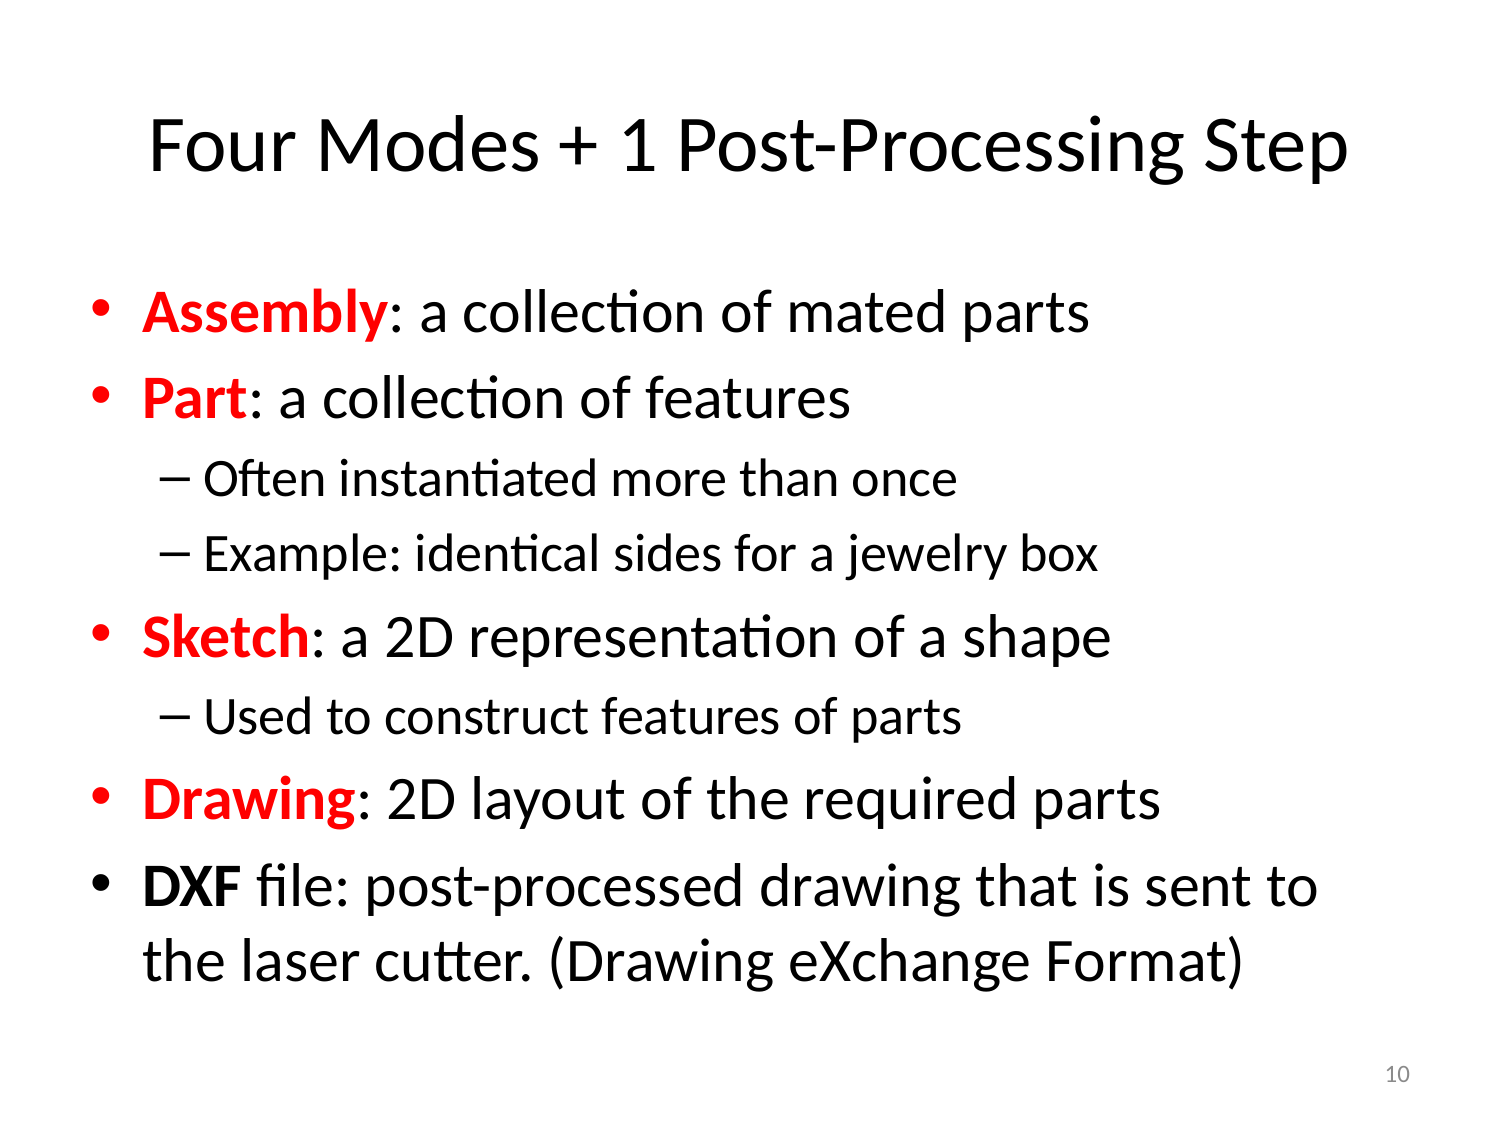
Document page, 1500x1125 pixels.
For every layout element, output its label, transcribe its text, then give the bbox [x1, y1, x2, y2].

slide_number 10 [1074, 1042, 1425, 1103]
list Assembly: a collection of mated parts Part: a collection of features Often instantiated more than once Example: identical sides for a jewelry box Sketch: a 2D representation of a shape Used to construct features of parts Drawing: 2D layout of the required parts DXF file: post-processed drawing that is sent to the laser cutter. (Drawing eXchange Format) [75, 262, 1425, 1005]
title Four Modes + 1 Post-Processing Step [75, 45, 1425, 233]
